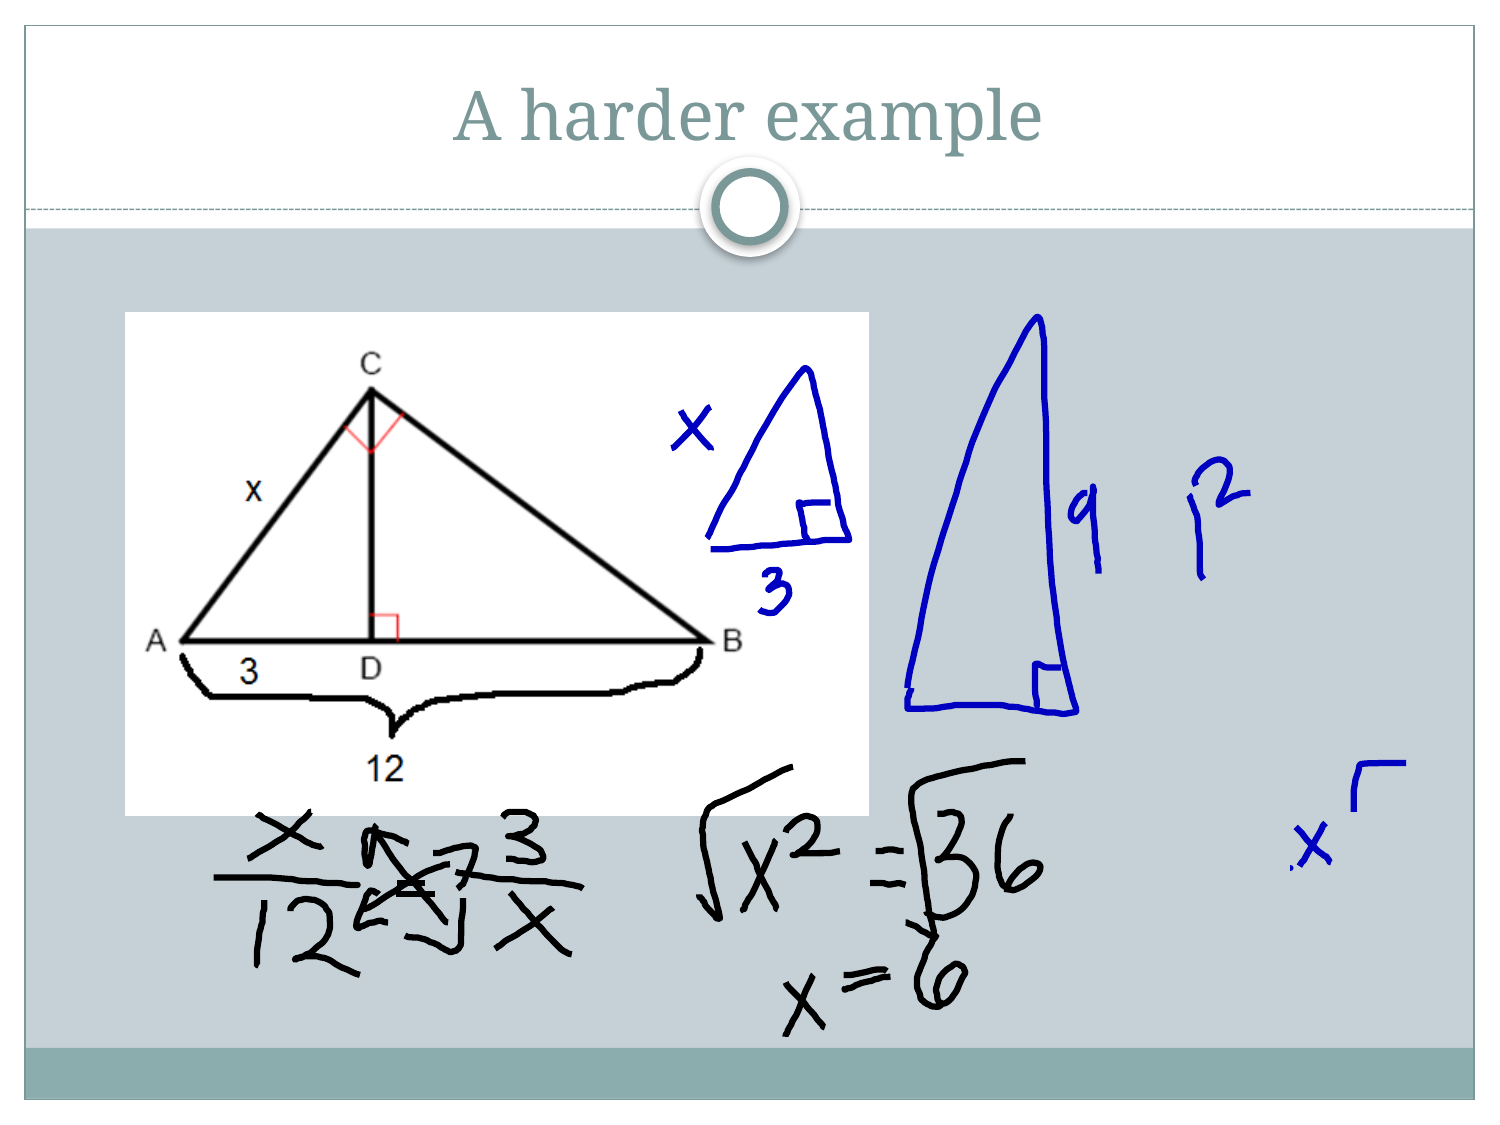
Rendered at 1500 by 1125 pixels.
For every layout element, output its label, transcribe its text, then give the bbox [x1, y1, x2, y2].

text_box [1193, 458, 1251, 506]
text_box [433, 844, 477, 890]
text_box [503, 827, 545, 863]
text_box [875, 848, 904, 852]
text_box [905, 760, 1026, 938]
text_box [784, 974, 815, 1037]
text_box [376, 834, 413, 880]
text_box [916, 933, 966, 1008]
title A harder example [49, 37, 1450, 162]
text_box [535, 921, 572, 956]
text_box [1295, 826, 1312, 846]
picture [124, 312, 869, 816]
text_box [928, 856, 978, 919]
text_box [413, 882, 440, 914]
text_box [1298, 822, 1327, 867]
text_box [761, 877, 779, 911]
text_box [1034, 662, 1062, 708]
text_box [355, 889, 389, 929]
text_box [363, 827, 409, 867]
text_box [404, 898, 464, 953]
text_box [509, 891, 536, 921]
text_box [1352, 762, 1407, 812]
text_box [843, 976, 891, 991]
text_box [698, 827, 749, 920]
text_box [380, 865, 443, 901]
text_box [469, 873, 584, 890]
text_box [1313, 845, 1332, 864]
text_box [843, 968, 888, 976]
text_box [743, 841, 760, 875]
text_box [247, 827, 297, 860]
text_box [256, 900, 266, 967]
text_box [996, 813, 1042, 893]
text_box [870, 882, 906, 886]
text_box [213, 876, 359, 886]
text_box [803, 1001, 826, 1029]
text_box [784, 827, 841, 856]
text_box [1188, 494, 1205, 580]
text_box [906, 316, 1077, 715]
text_box [1069, 485, 1100, 574]
text_box [494, 906, 554, 950]
text_box [290, 831, 323, 848]
text_box [289, 898, 361, 976]
text_box [742, 839, 777, 912]
